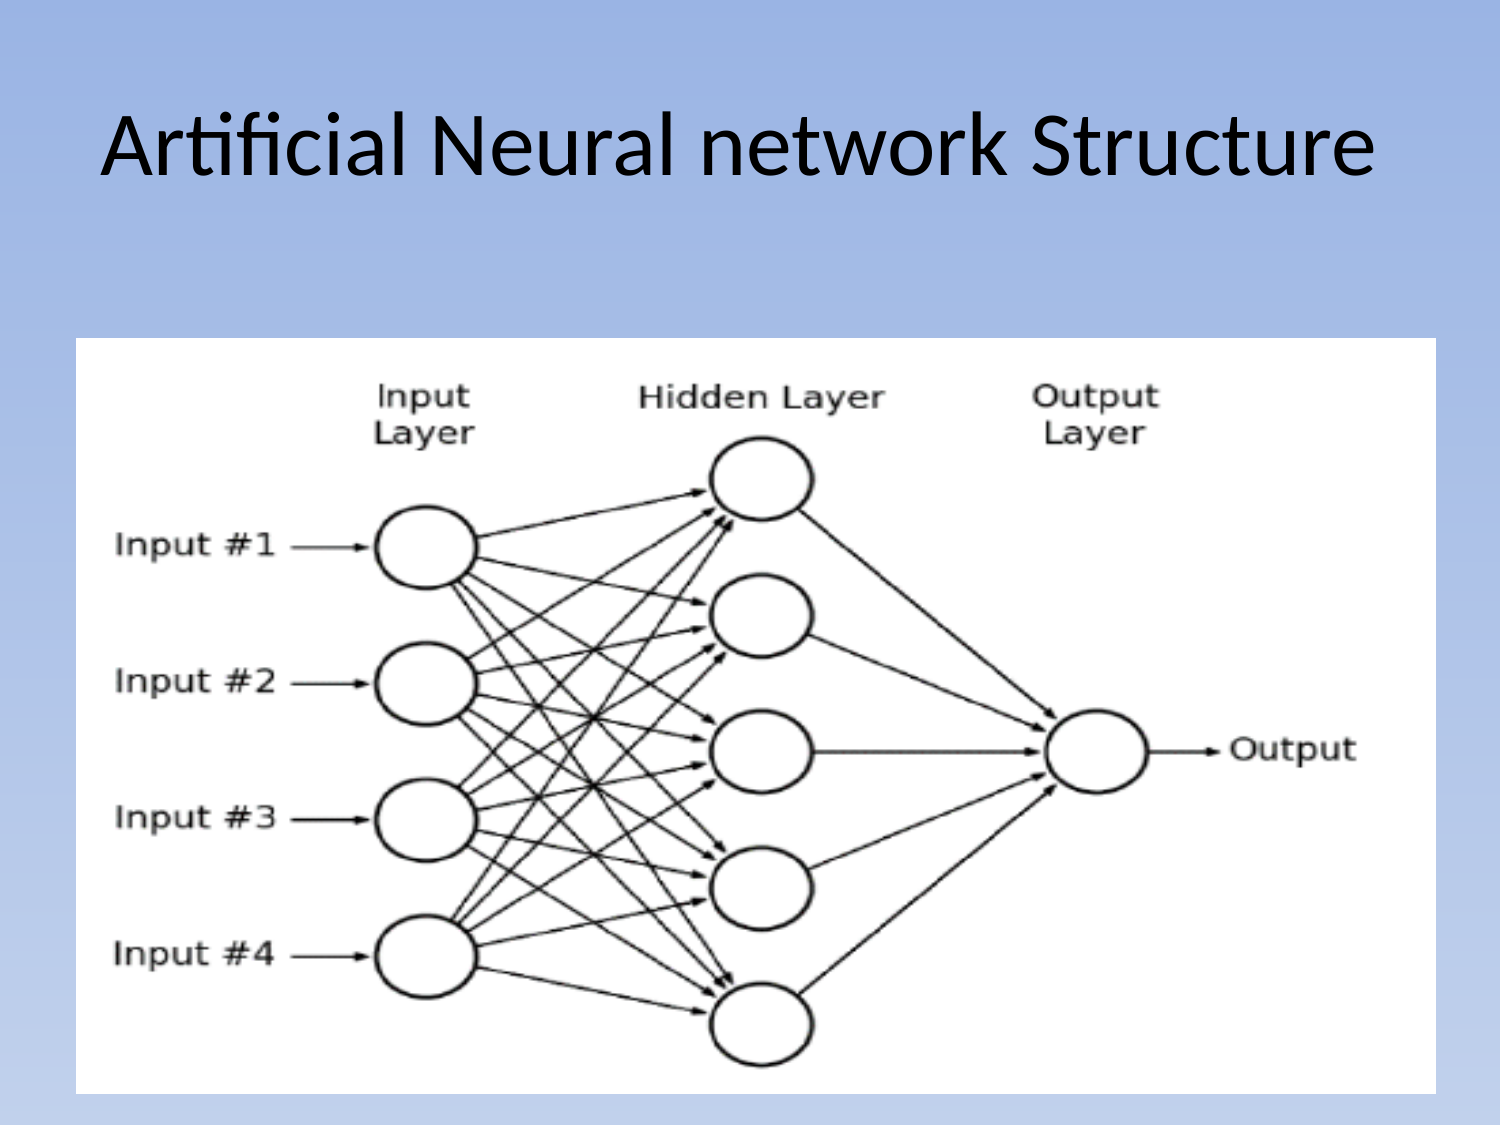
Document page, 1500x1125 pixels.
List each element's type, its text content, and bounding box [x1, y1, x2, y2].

title Artificial Neural network Structure [75, 45, 1425, 233]
picture [76, 337, 1436, 1095]
